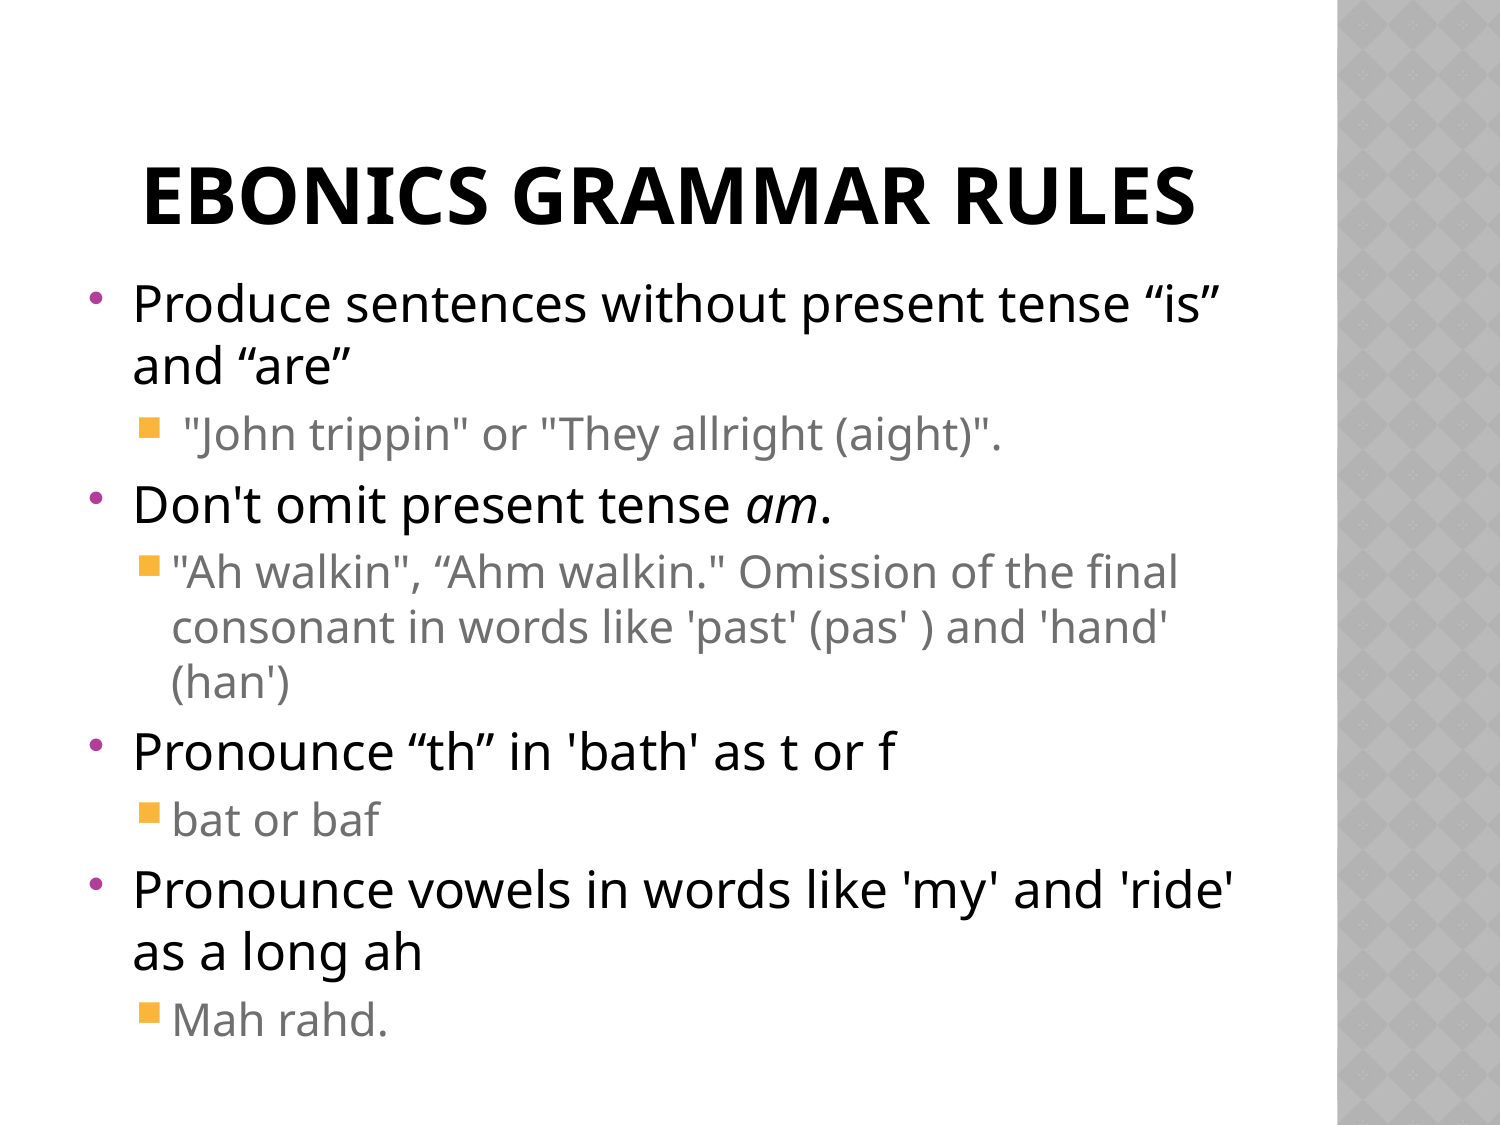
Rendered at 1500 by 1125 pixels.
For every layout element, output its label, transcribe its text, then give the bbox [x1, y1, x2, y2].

title Ebonics GRAMMAR Rules [75, 52, 1263, 240]
list Produce sentences without present tense “is” and “are” "John trippin" or "They allright (aight)". Don't omit present tense am. "Ah walkin", “Ahm walkin." Omission of the final consonant in words like 'past' (pas' ) and 'hand' (han') Pronounce “th” in 'bath' as t or f bat or baf Pronounce vowels in words like 'my' and 'ride' as a long ah Mah rahd. [75, 264, 1263, 1059]
